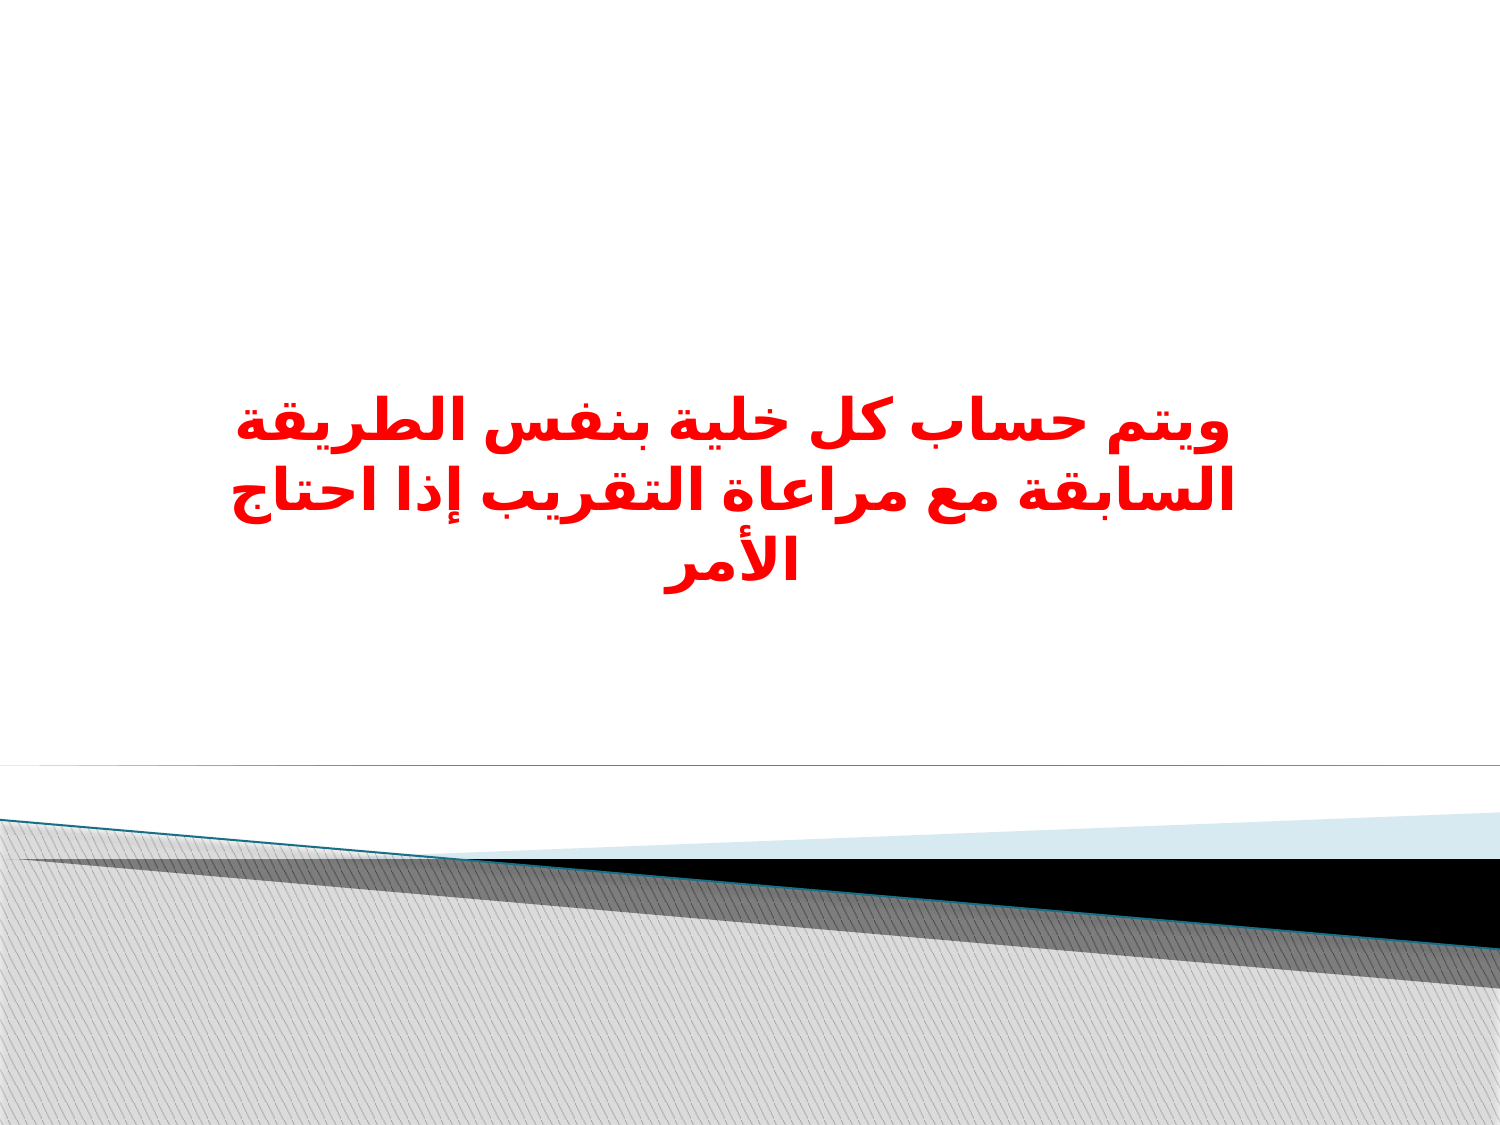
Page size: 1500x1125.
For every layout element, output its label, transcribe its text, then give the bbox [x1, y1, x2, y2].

text_box ويتم حساب كل خلية بنفس الطريقة السابقة مع مراعاة التقريب إذا احتاج الأمر [162, 375, 1306, 600]
picture [5, 859, 1500, 989]
